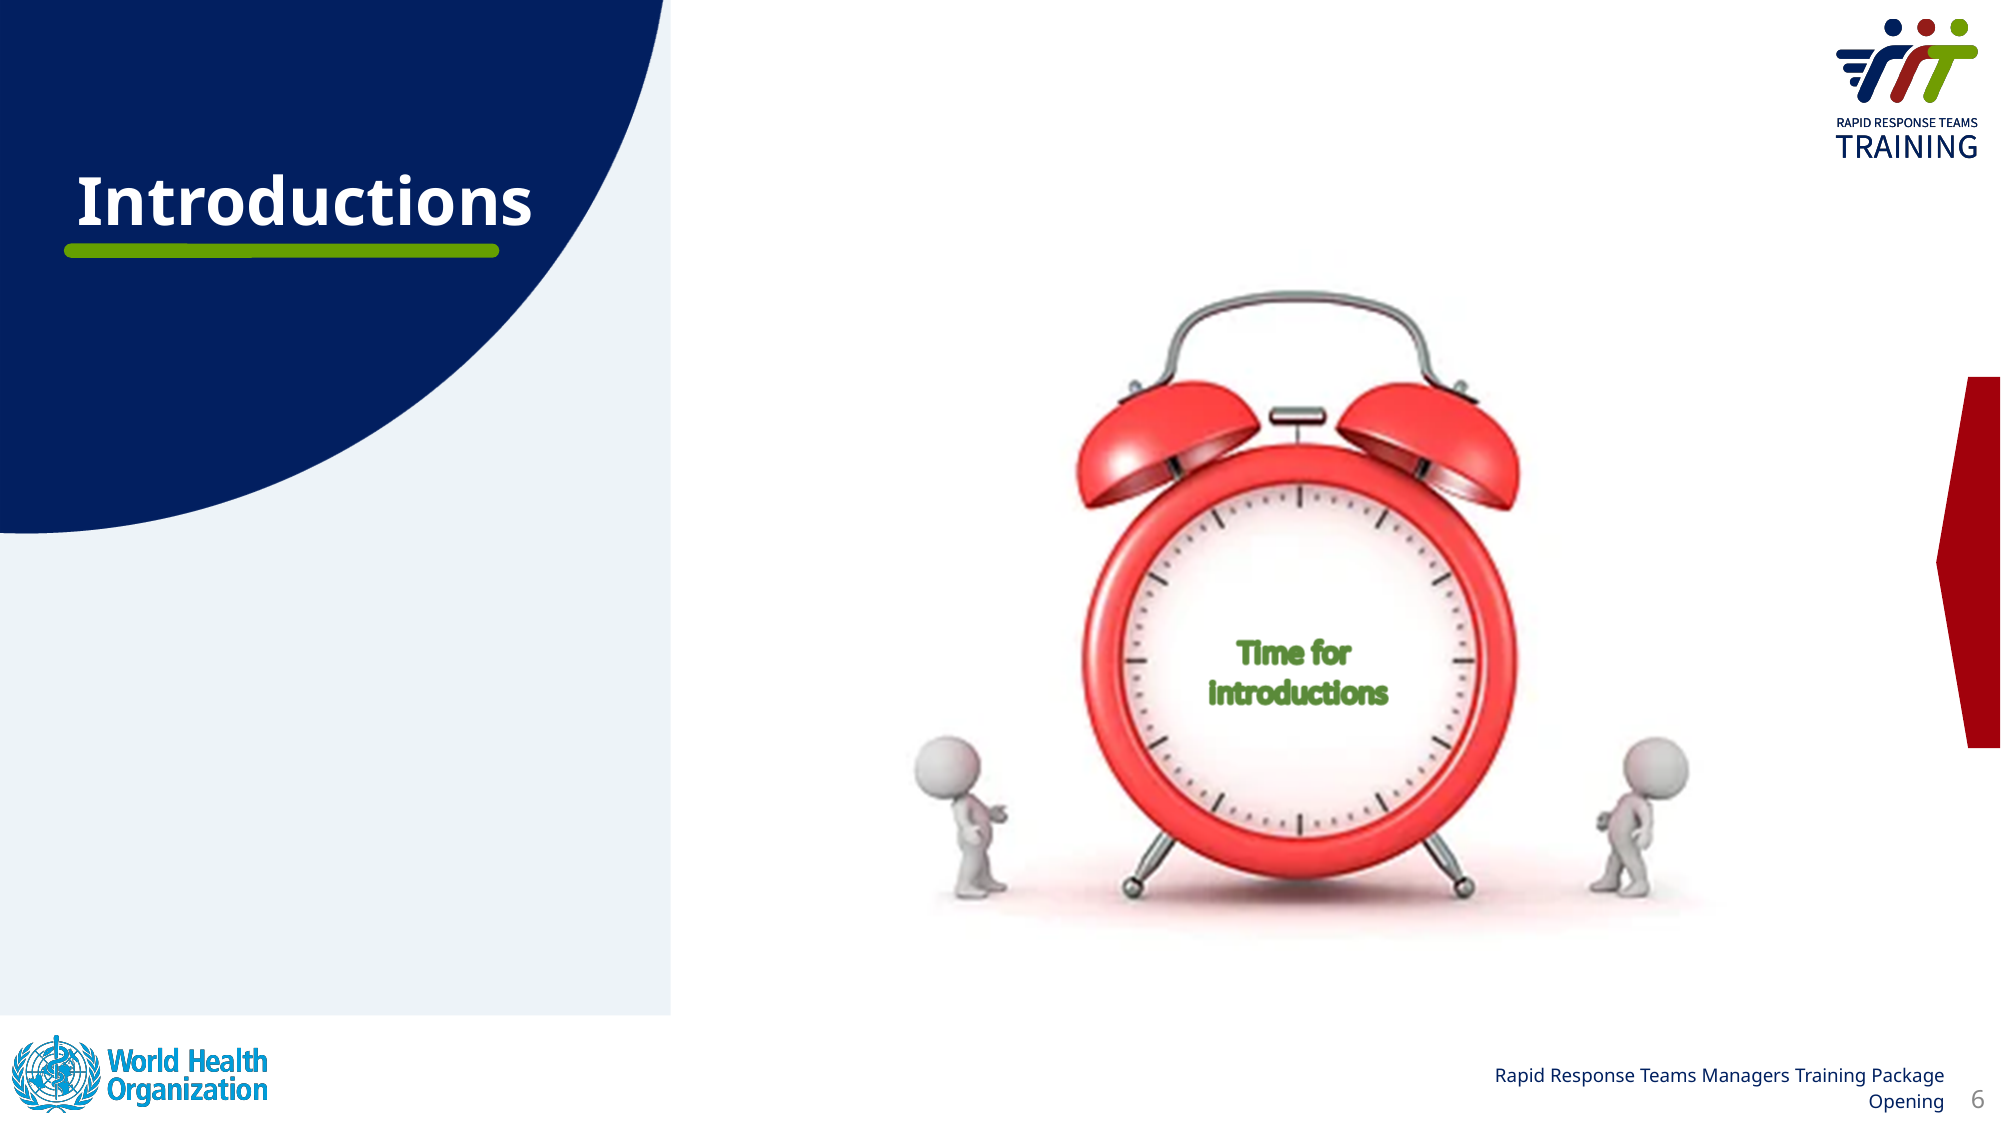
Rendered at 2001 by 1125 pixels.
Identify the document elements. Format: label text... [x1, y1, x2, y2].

picture [12, 1035, 54, 1068]
picture [12, 1083, 48, 1113]
text_box 6 [1557, 1076, 1993, 1121]
picture [24, 1054, 36, 1087]
text_box Introductions [70, 151, 546, 247]
picture [1835, 19, 1978, 167]
picture [36, 1088, 78, 1105]
picture [59, 1035, 267, 1113]
picture [40, 1062, 47, 1070]
picture [0, 0, 670, 538]
picture [30, 1083, 37, 1091]
picture [46, 1056, 54, 1062]
picture [823, 249, 1776, 951]
picture [22, 1062, 26, 1077]
picture [50, 1108, 62, 1113]
picture [34, 1054, 43, 1078]
picture [71, 1053, 90, 1091]
